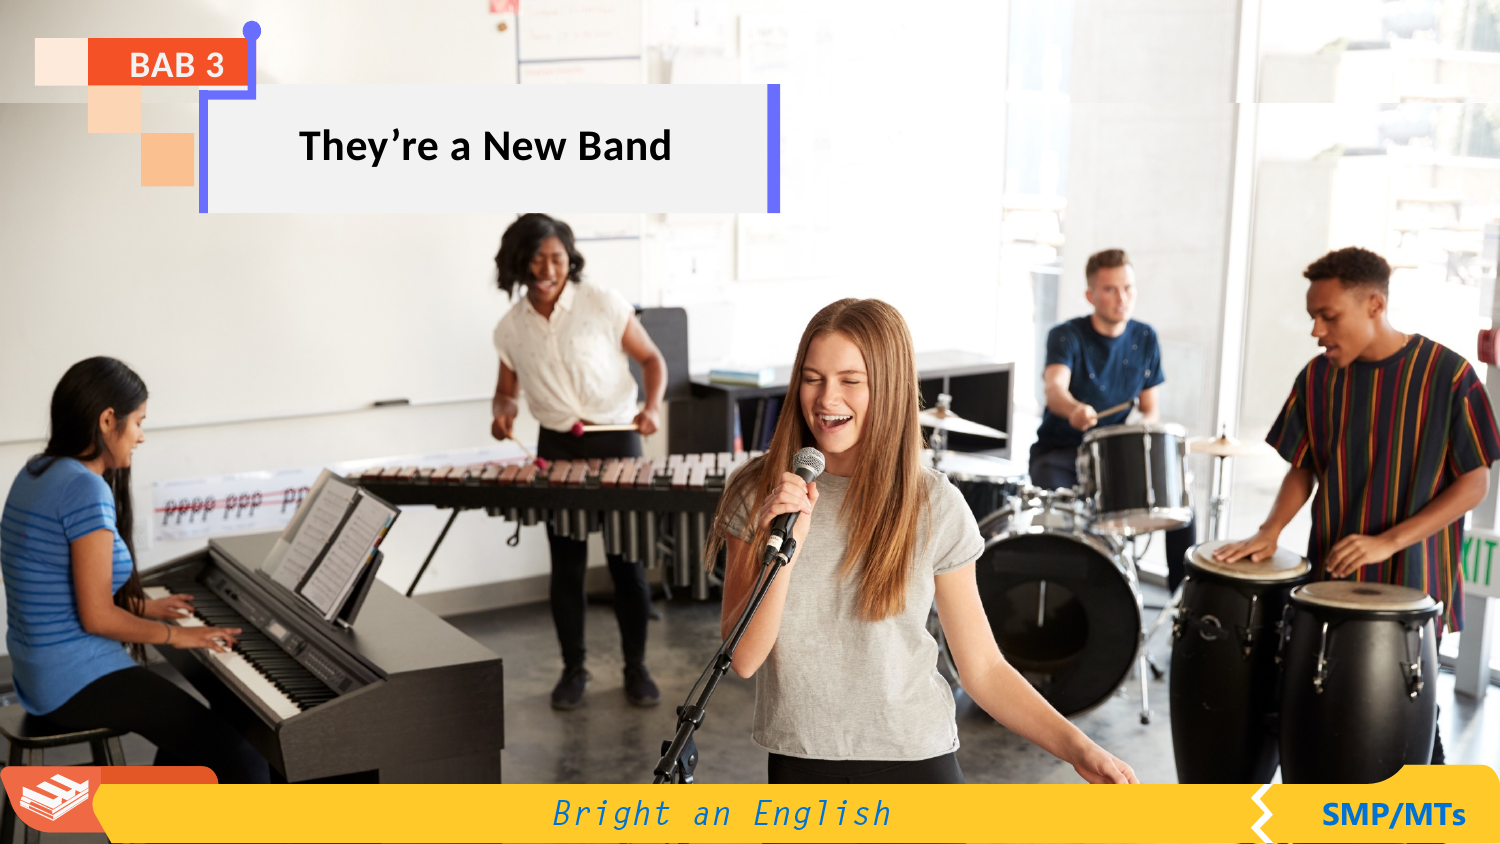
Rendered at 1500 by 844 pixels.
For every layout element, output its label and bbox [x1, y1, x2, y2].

text_box [198, 20, 262, 214]
text_box [266, 83, 781, 214]
text_box [34, 32, 193, 187]
picture [0, 0, 1500, 844]
